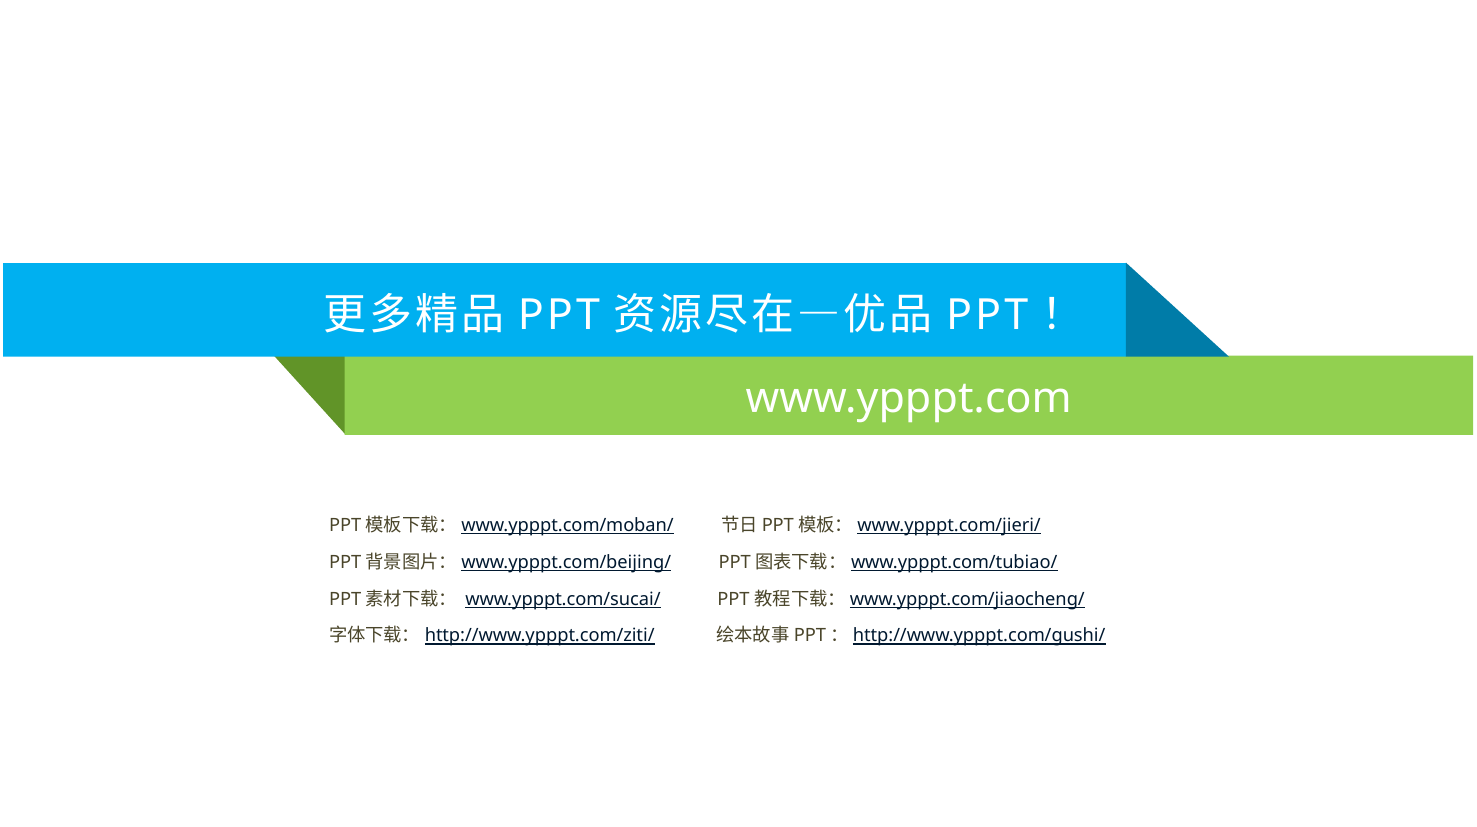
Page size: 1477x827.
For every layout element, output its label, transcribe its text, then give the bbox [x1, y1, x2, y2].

text_box PPT模板下载：www.ypppt.com/moban/ 节日PPT模板：www.ypppt.com/jieri/ PPT背景图片：www.ypppt.com/beijing/ PPT图表下载：www.ypppt.com/tubiao/ PPT素材下载： www.ypppt.com/sucai/ PPT教程下载：www.ypppt.com/jiaocheng/ 字体下载：http://www.ypppt.com/ziti/ 绘本故事PPT：http://www.ypppt.com/gushi/ [314, 472, 1148, 677]
text_box [1124, 260, 1232, 358]
text_box 更多精品PPT资源尽在—优品PPT！ [2, 262, 1124, 358]
text_box www.ypppt.com [344, 355, 1474, 436]
text_box [274, 358, 344, 435]
